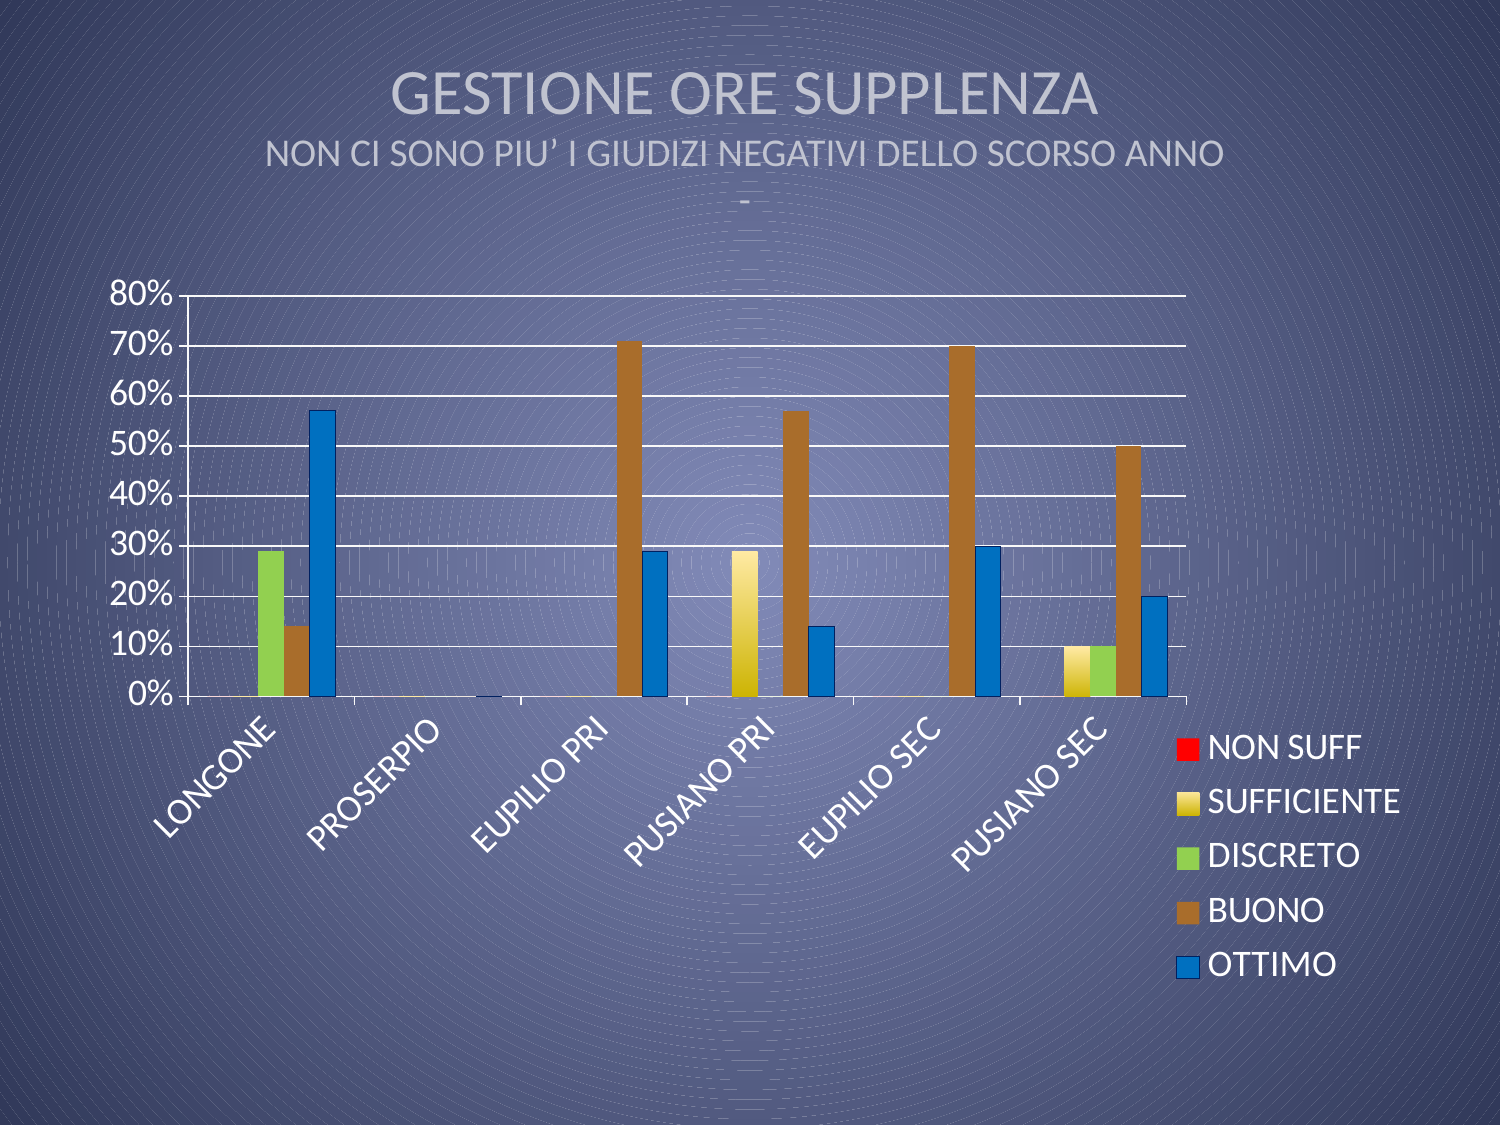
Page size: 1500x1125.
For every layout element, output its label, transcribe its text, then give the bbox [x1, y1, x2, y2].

title GESTIONE ORE SUPPLENZA NON CI SONO PIU’ I GIUDIZI NEGATIVI DELLO SCORSO ANNO - [69, 42, 1420, 230]
chart [74, 262, 1426, 1006]
